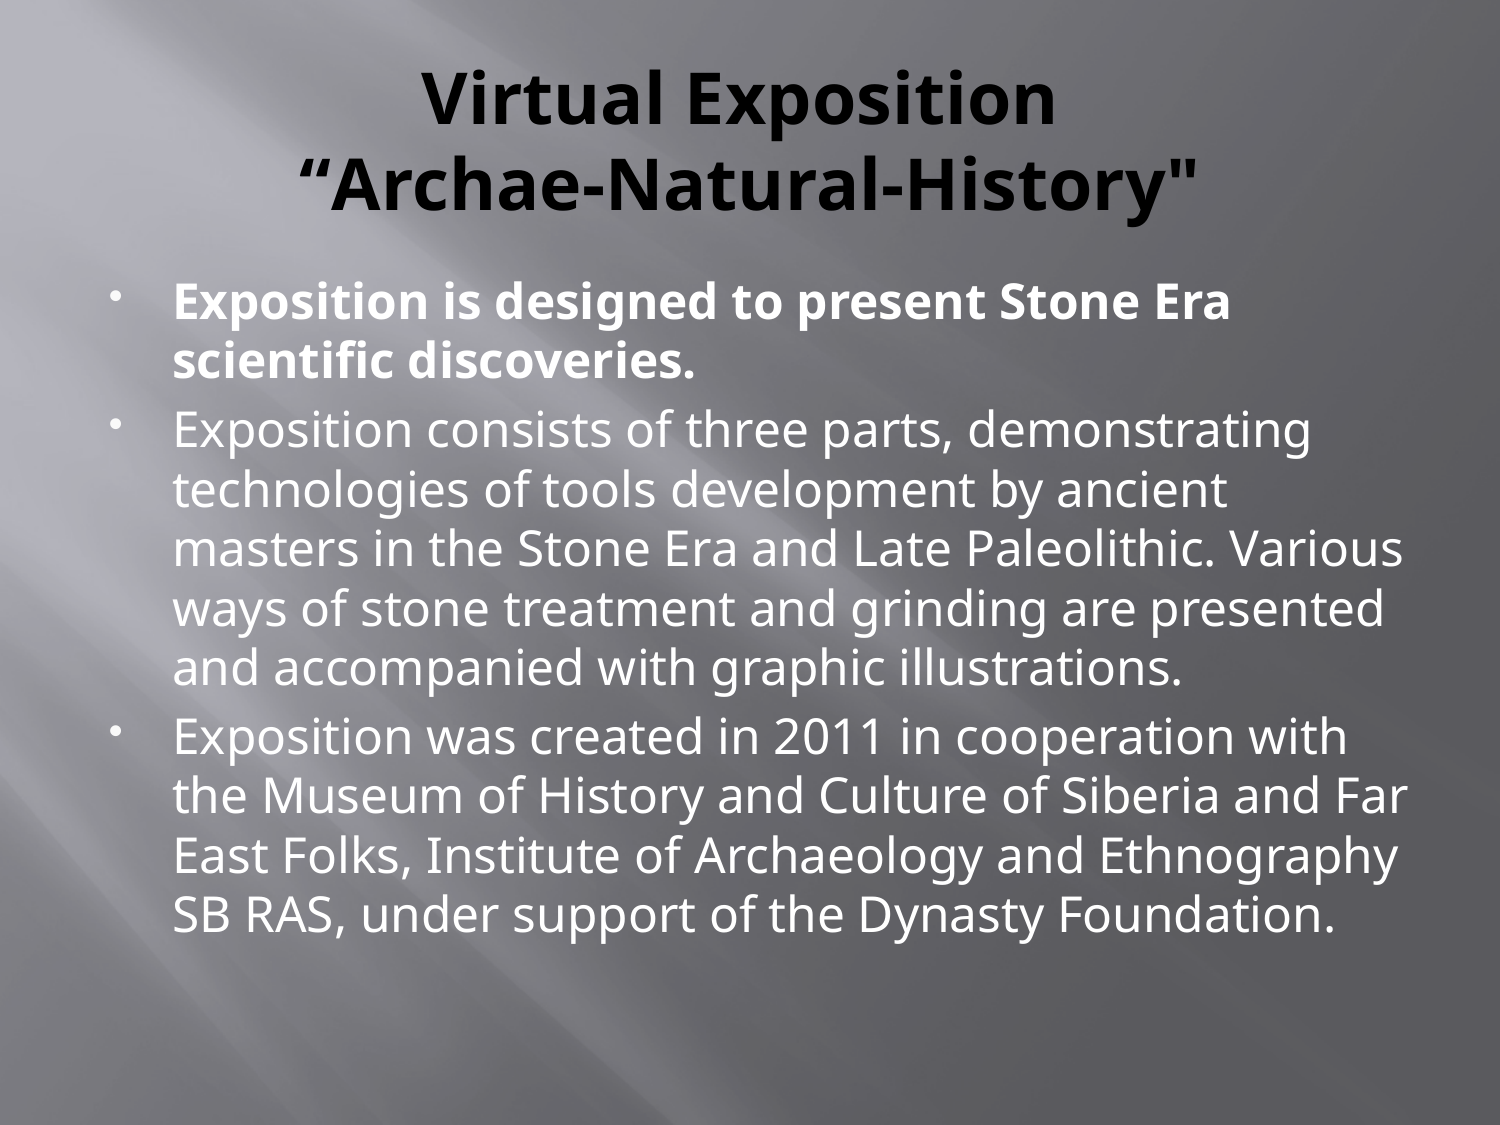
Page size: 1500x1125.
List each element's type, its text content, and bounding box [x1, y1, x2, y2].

list Exposition is designed to present Stone Era scientific discoveries. Exposition consists of three parts, demonstrating technologies of tools development by ancient masters in the Stone Era and Late Paleolithic. Various ways of stone treatment and grinding are presented and accompanied with graphic illustrations. Exposition was created in 2011 in cooperation with the Museum of History and Culture of Siberia and Far East Folks, Institute of Archaeology and Ethnography SB RAS, under support of the Dynasty Foundation. [75, 262, 1425, 1035]
title Virtual Exposition “Archae-Natural-History" [75, 45, 1425, 233]
